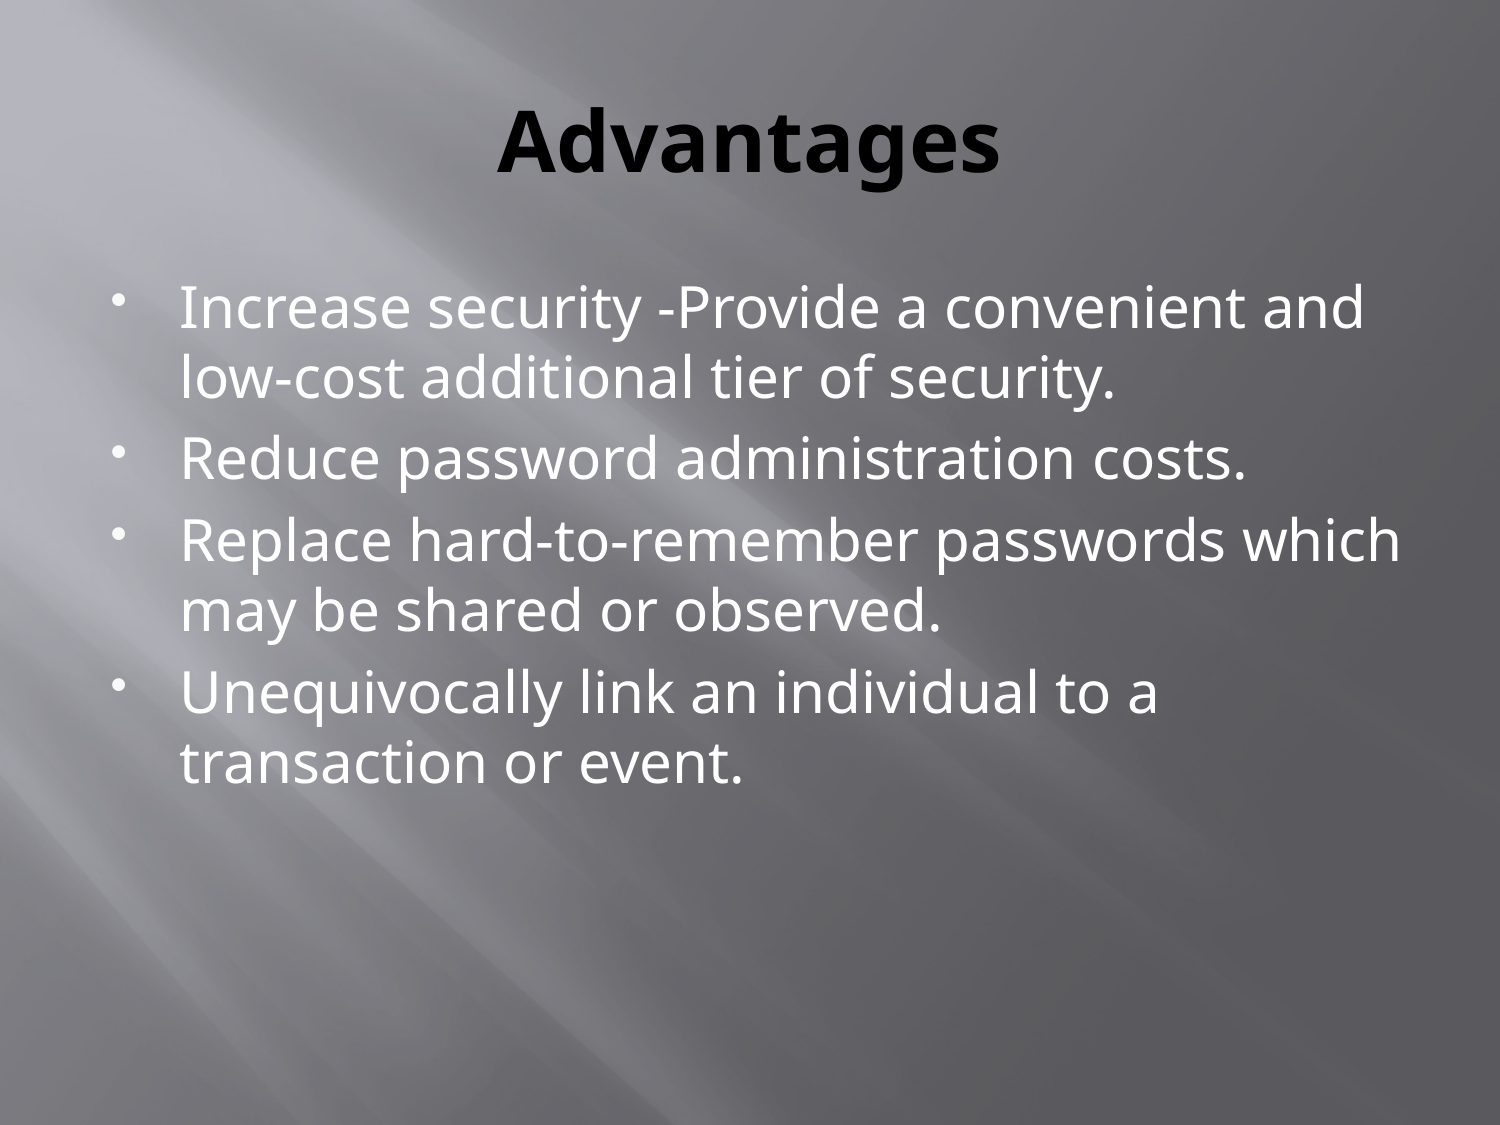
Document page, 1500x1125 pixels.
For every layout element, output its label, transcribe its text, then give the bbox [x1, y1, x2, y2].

title Advantages [75, 45, 1425, 233]
list Increase security -Provide a convenient and low-cost additional tier of security. Reduce password administration costs. Replace hard-to-remember passwords which may be shared or observed. Unequivocally link an individual to a transaction or event. [74, 262, 1426, 1036]
